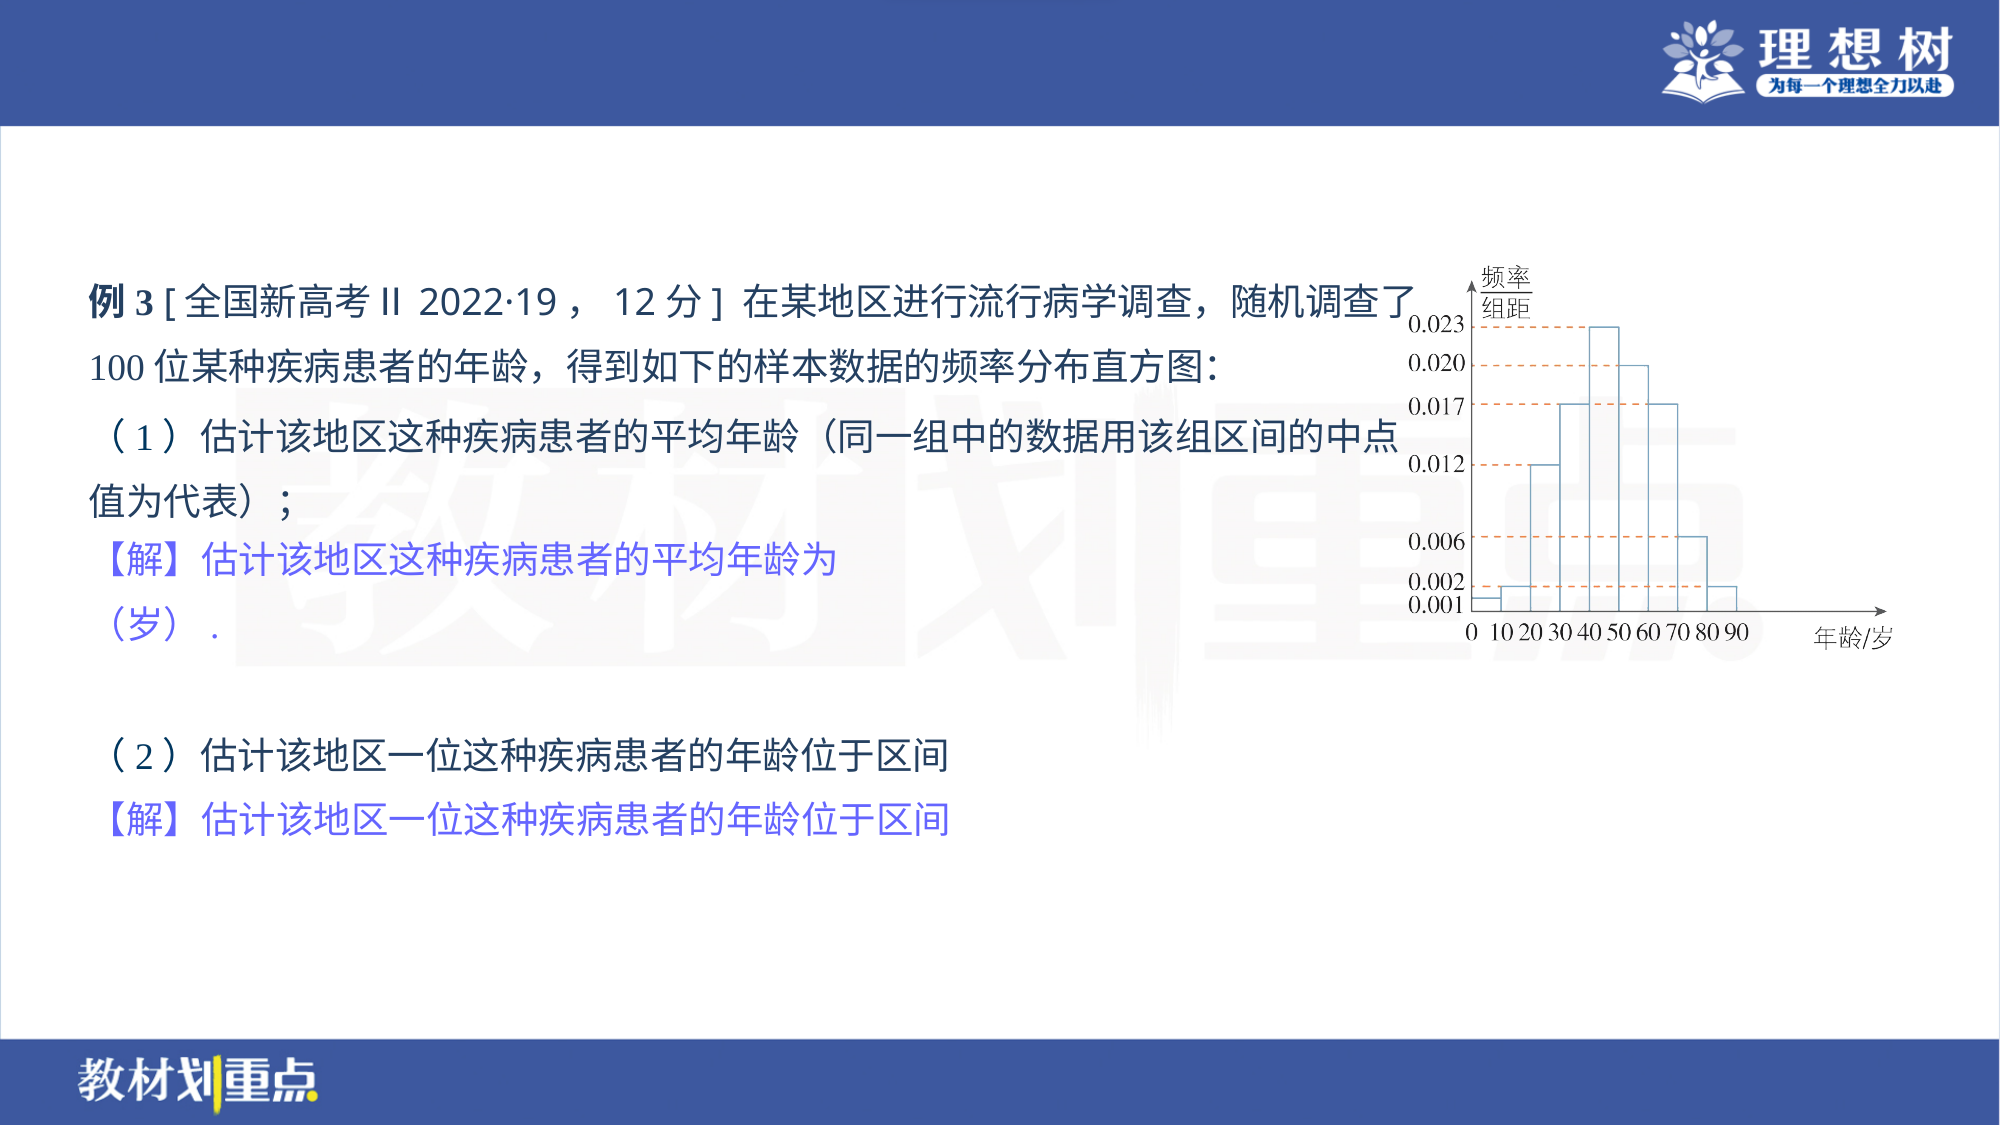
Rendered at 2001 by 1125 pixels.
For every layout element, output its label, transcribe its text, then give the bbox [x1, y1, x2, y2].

picture [0, 0, 2000, 1125]
text_box 例3 [全国新高考Ⅱ2022·19，12分] 在某地区进行流行病学调查，随机调查了 100位某种疾病患者的年龄，得到如下的样本数据的频率分布直方图： [88, 254, 1404, 382]
text_box （1）估计该地区这种疾病患者的平均年龄（同一组中的数据用该组区间的中点 值为代表）； [88, 389, 1404, 516]
